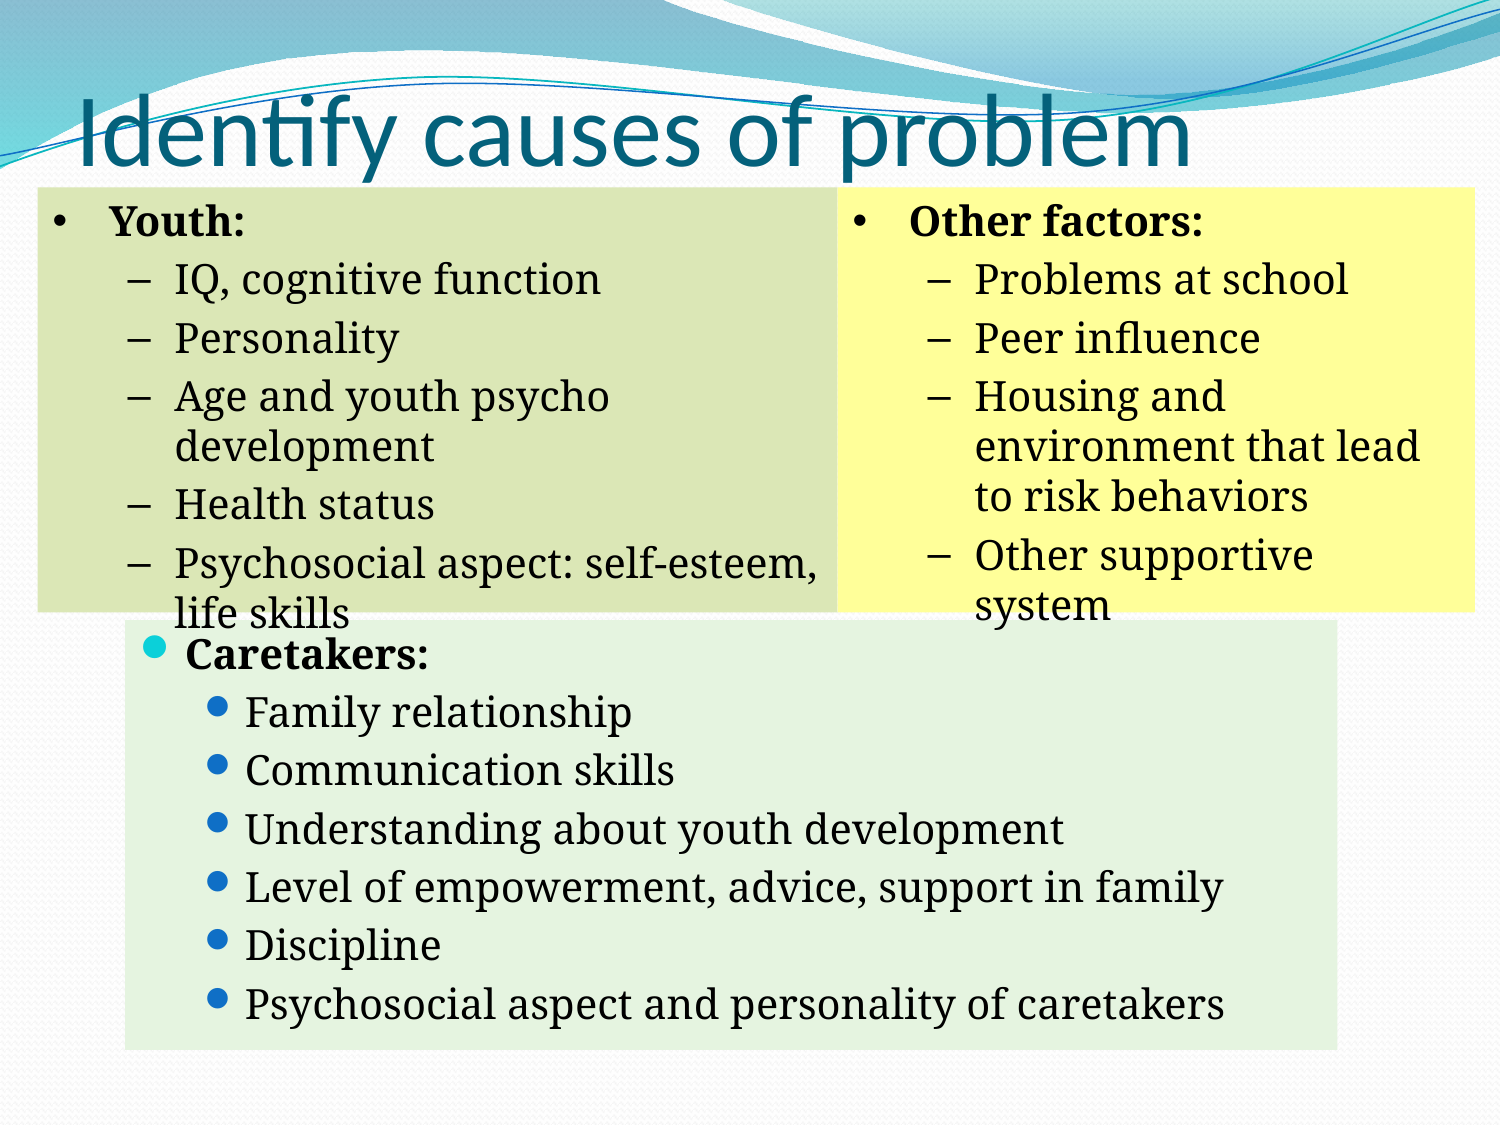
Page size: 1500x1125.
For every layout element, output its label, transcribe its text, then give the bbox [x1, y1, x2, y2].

list Caretakers: Family relationship Communication skills Understanding about youth development Level of empowerment, advice, support in family Discipline Psychosocial aspect and personality of caretakers [125, 620, 1338, 1050]
text_box Other factors: Problems at school Peer influence Housing and environment that lead to risk behaviors Other supportive system [837, 187, 1475, 613]
text_box Youth: IQ, cognitive function Personality Age and youth psycho development Health status Psychosocial aspect: self-esteem, life skills [37, 187, 837, 613]
title Identify causes of problem [75, 0, 1425, 187]
